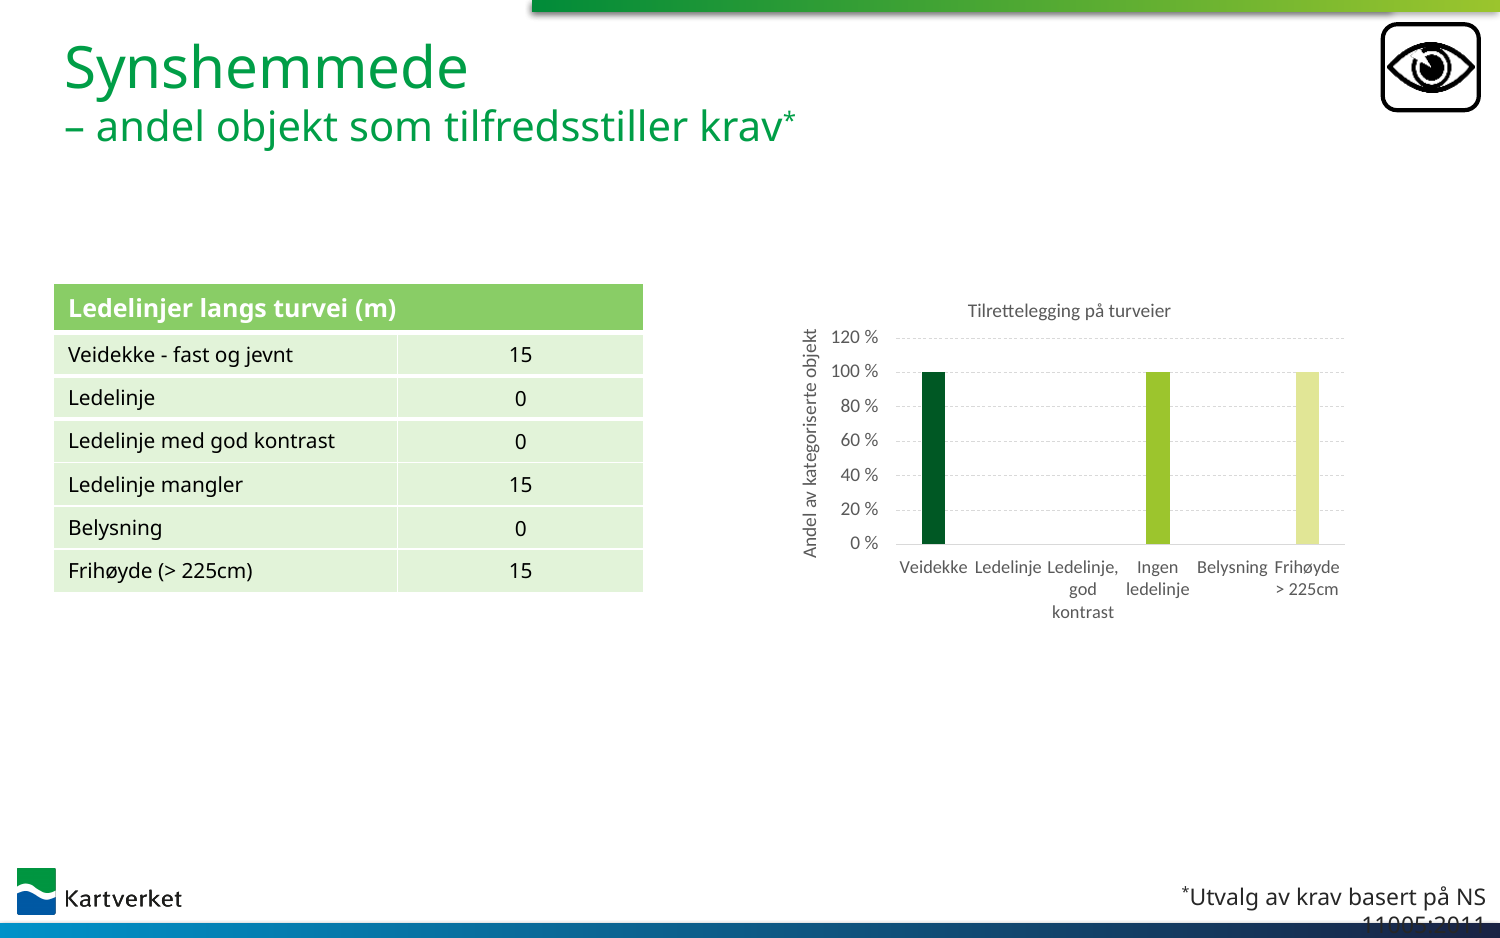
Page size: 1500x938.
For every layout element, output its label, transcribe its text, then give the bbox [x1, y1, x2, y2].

table_header Ledelinjer langs turvei (m) [54, 284, 643, 330]
table_cell 15 [398, 550, 643, 592]
table_cell Veidekke - fast og jevnt [54, 335, 397, 374]
table_cell 0 [398, 507, 643, 548]
table_cell Ledelinje med god kontrast [54, 421, 397, 462]
table_cell 15 [398, 463, 643, 505]
text_box Synshemmede – andel objekt som tilfredsstiller krav* [49, 24, 1431, 158]
picture [791, 291, 1348, 630]
table_cell 0 [398, 378, 643, 417]
table_cell Frihøyde (> 225cm) [54, 550, 397, 592]
table_cell 15 [398, 335, 643, 374]
table_cell Ledelinje [54, 378, 397, 417]
text_box *Utvalg av krav basert på NS 11005:2011 [1068, 873, 1500, 938]
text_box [1382, 24, 1480, 111]
table_cell 0 [398, 421, 643, 462]
table_cell Belysning [54, 507, 397, 548]
table_cell Ledelinje mangler [54, 463, 397, 505]
